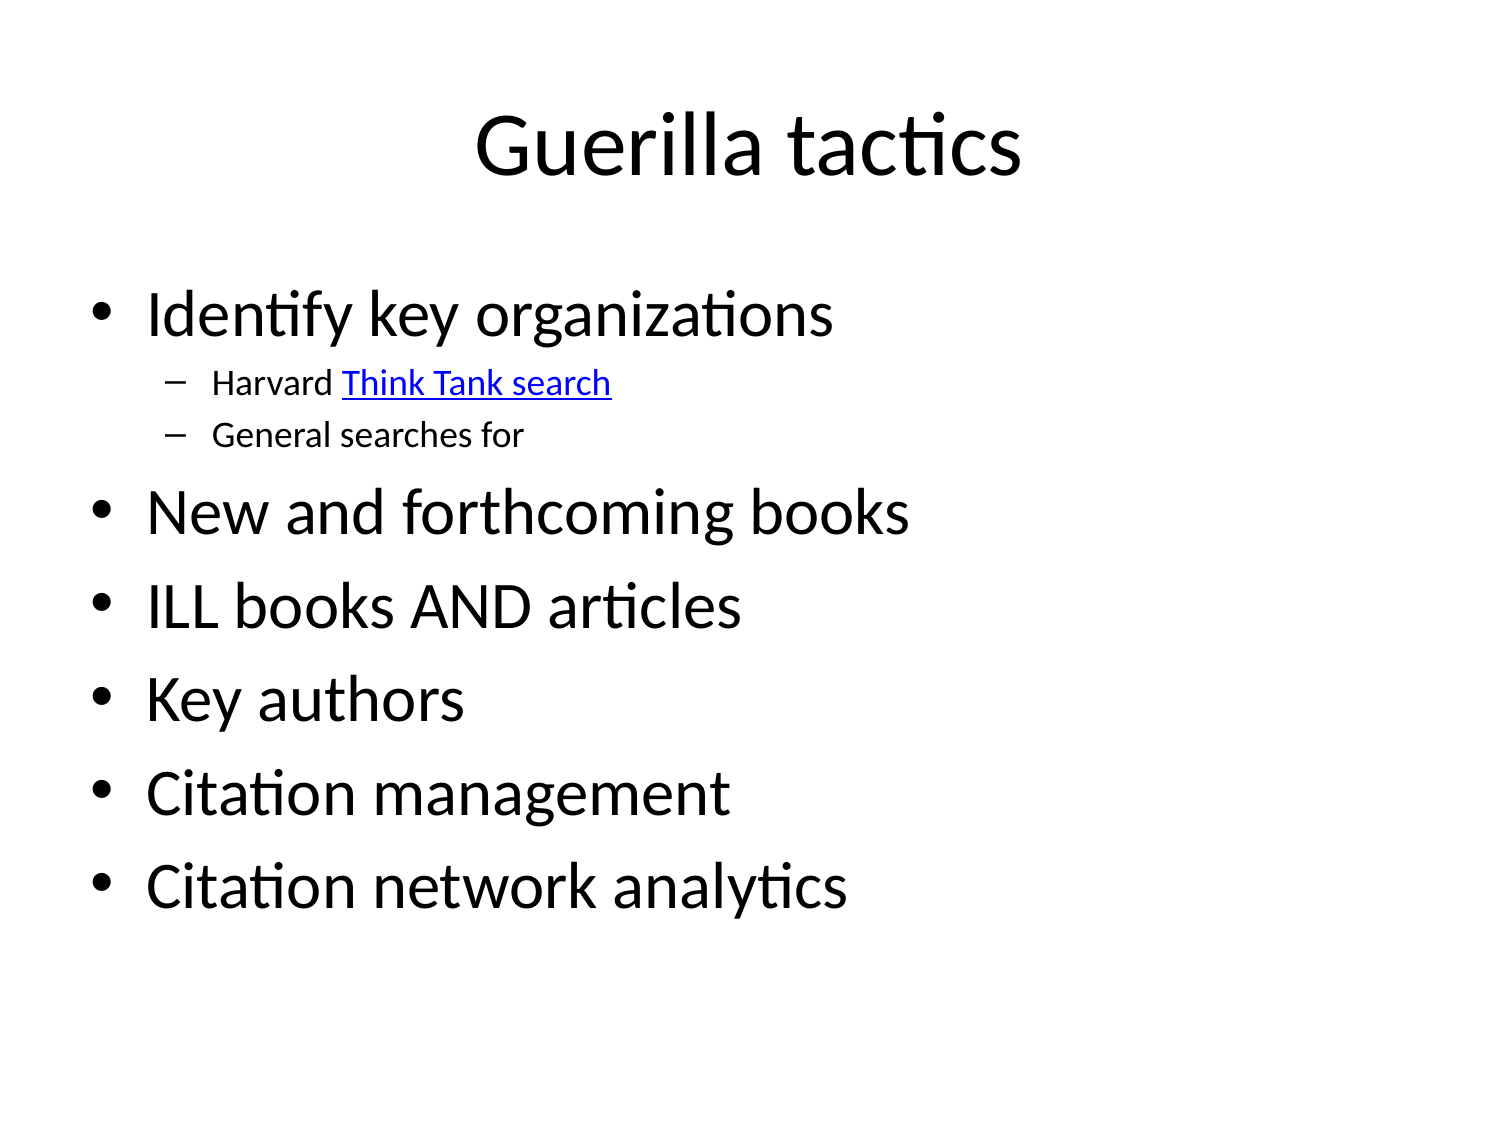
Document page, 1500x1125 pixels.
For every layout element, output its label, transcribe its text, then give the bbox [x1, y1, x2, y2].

title Guerilla tactics [75, 45, 1425, 233]
list Identify key organizations Harvard Think Tank search General searches for New and forthcoming books ILL books AND articles Key authors Citation management Citation network analytics [75, 262, 1425, 1005]
